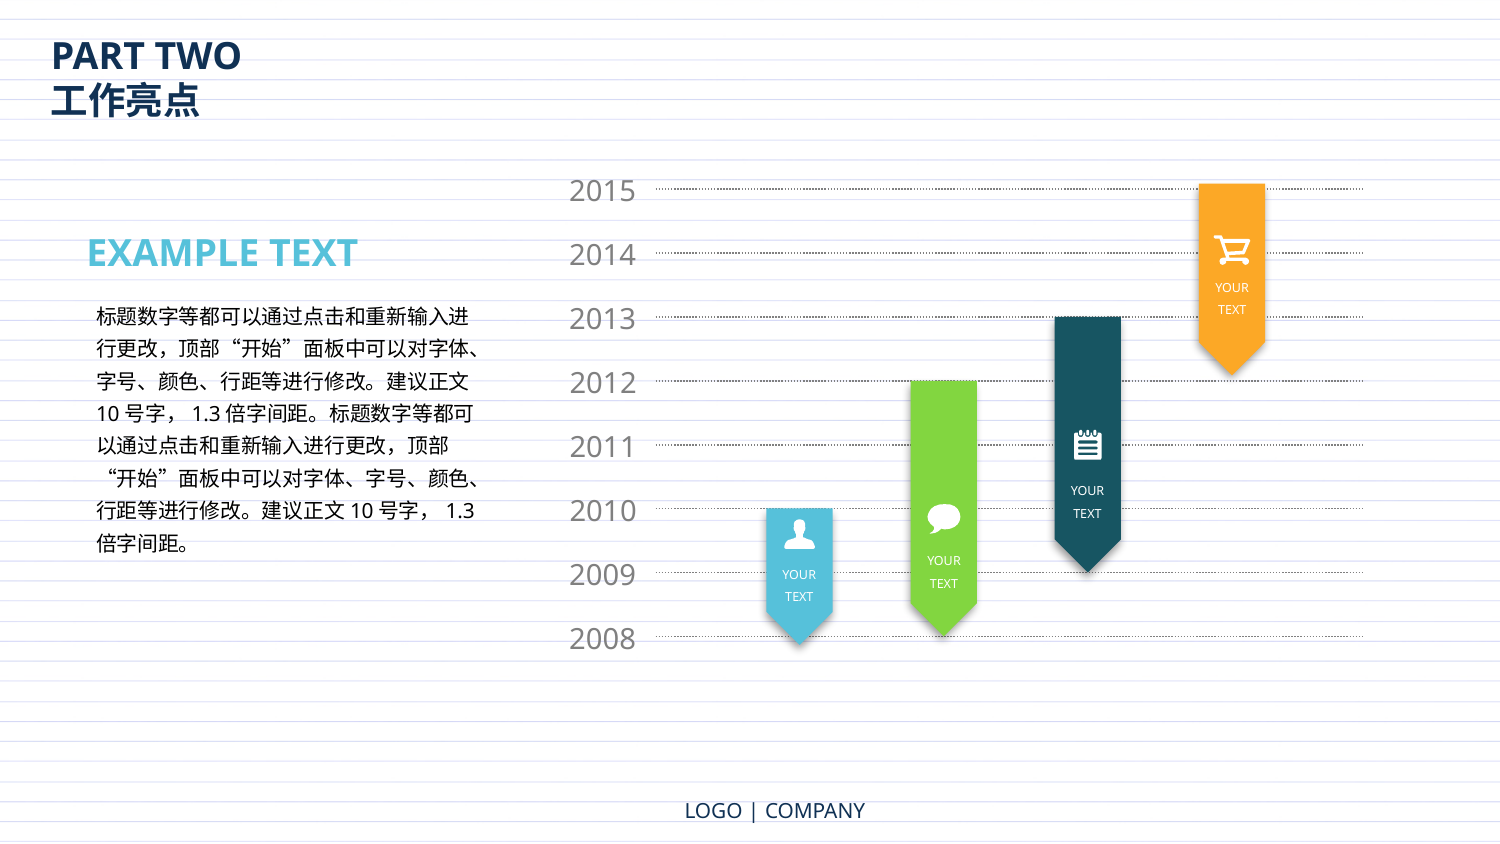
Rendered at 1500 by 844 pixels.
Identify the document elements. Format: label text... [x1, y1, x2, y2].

text_box 2012 [554, 356, 652, 407]
text_box 2013 [554, 292, 652, 343]
text_box EXAMPLE TEXT [71, 198, 374, 281]
text_box 2015 [554, 165, 652, 216]
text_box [765, 508, 833, 646]
text_box 标题数字等都可以通过点击和重新输入进行更改，顶部“开始”面板中可以对字体、字号、颜色、行距等进行修改。建议正文10号字，1.3倍字间距。标题数字等都可以通过点击和重新输入进行更改，顶部“开始”面板中可以对字体、字号、颜色、行距等进行修改。建议正文10号字，1.3倍字间距。 [81, 288, 499, 563]
text_box LOGO | COMPANY [669, 790, 880, 831]
text_box 2009 [554, 548, 652, 599]
text_box 2010 [554, 484, 652, 535]
text_box 2011 [554, 420, 652, 471]
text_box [910, 380, 978, 637]
picture [0, 0, 1500, 844]
text_box PART TWO 工作亮点 [36, 24, 261, 130]
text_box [1198, 183, 1266, 376]
text_box 2008 [554, 612, 652, 663]
text_box 2014 [554, 229, 652, 279]
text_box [1053, 316, 1122, 573]
